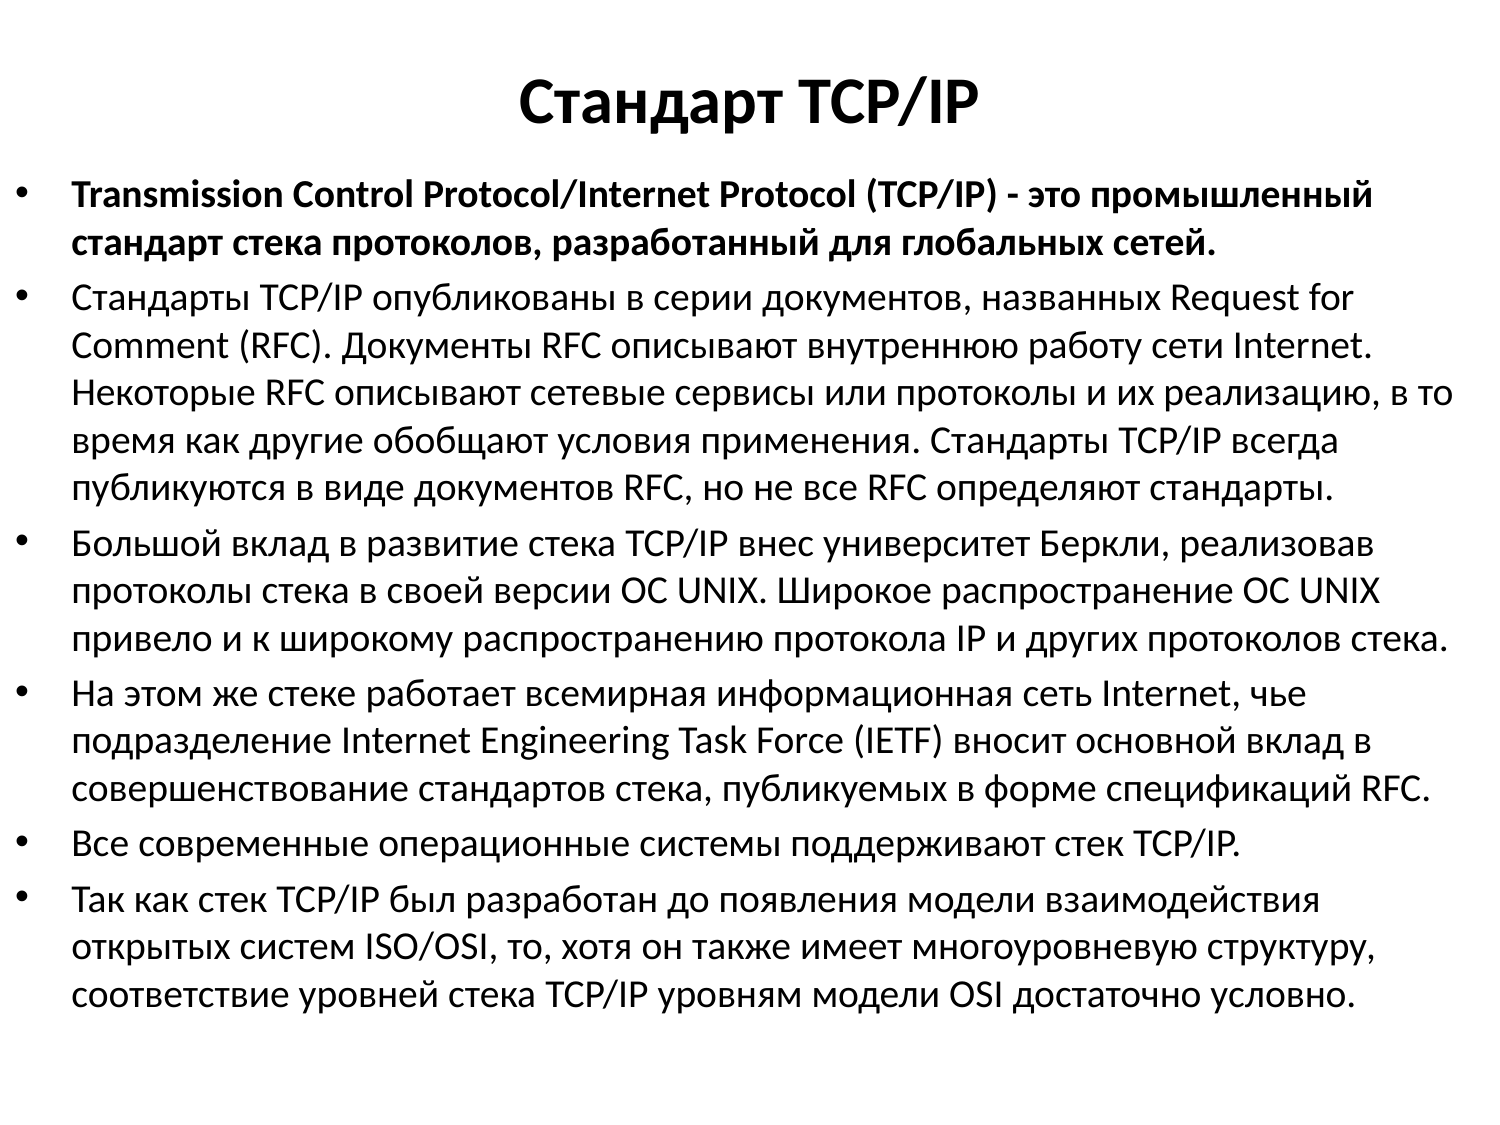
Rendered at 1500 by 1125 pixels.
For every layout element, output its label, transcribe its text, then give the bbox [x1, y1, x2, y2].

list Transmission Control Protocol/Internet Protocol (TCP/IP) - это промышленный стандарт стека протоколов, разработанный для глобальных сетей. Стандарты TCP/IP опубликованы в серии документов, названных Request for Comment (RFC). Документы RFC описывают внутреннюю работу сети Internet. Некоторые RFC описывают сетевые сервисы или протоколы и их реализацию, в то время как другие обобщают условия применения. Стандарты TCP/IP всегда публикуются в виде документов RFC, но не все RFC определяют стандарты. Большой вклад в развитие стека TCP/IP внес университет Беркли, реализовав протоколы стека в своей версии ОС UNIX. Широкое распространение ОС UNIX привело и к широкому распространению протокола IP и других протоколов стека. На этом же стеке работает всемирная информационная сеть Internet, чье подразделение Internet Engineering Task Force (IETF) вносит основной вклад в совершенствование стандартов стека, публикуемых в форме спецификаций RFC. Все современные операционные системы поддерживают стек TCP/IP. Так как стек TCP/IP был разработан до появления модели взаимодействия открытых систем ISO/OSI, то, хотя он также имеет многоуровневую структуру, соответствие уровней стека TCP/IP уровням модели OSI достаточно условно. [0, 160, 1500, 1125]
title Стандарт TCP/IP [75, 45, 1425, 149]
